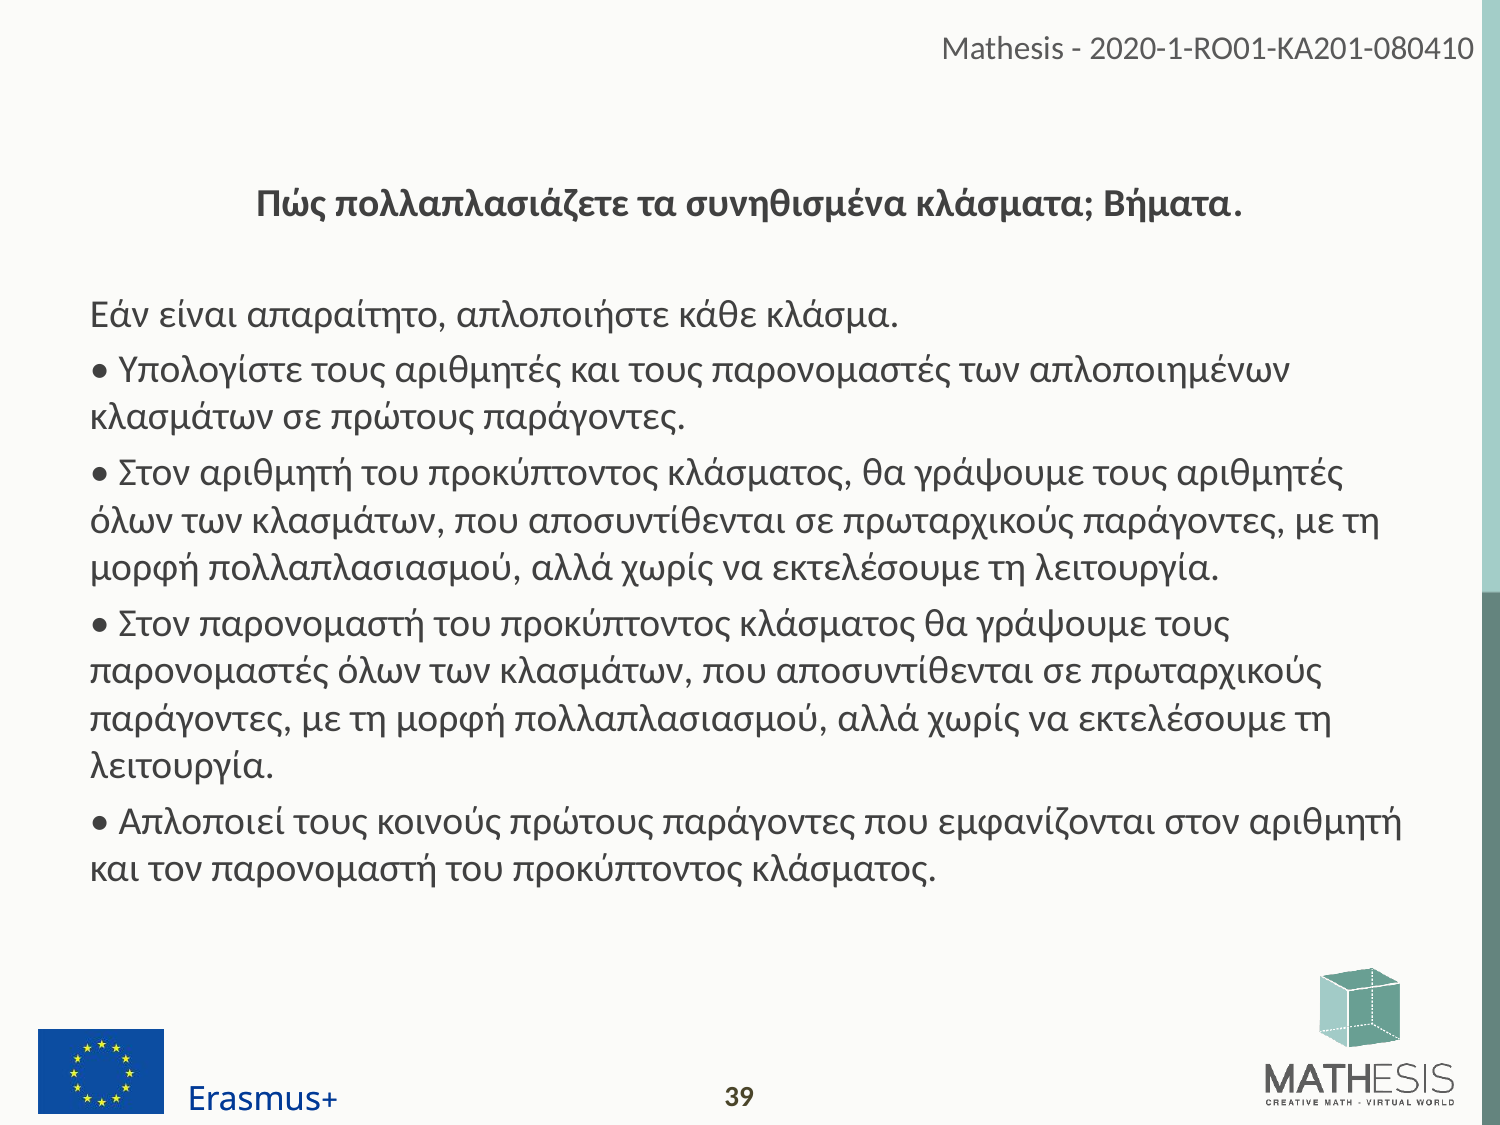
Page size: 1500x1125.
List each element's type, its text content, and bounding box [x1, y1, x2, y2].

list Πώς πολλαπλασιάζετε τα συνηθισμένα κλάσματα; Βήματα. Εάν είναι απαραίτητο, απλοποιήστε κάθε κλάσμα. • Υπολογίστε τους αριθμητές και τους παρονομαστές των απλοποιημένων κλασμάτων σε πρώτους παράγοντες. • Στον αριθμητή του προκύπτοντος κλάσματος, θα γράψουμε τους αριθμητές όλων των κλασμάτων, που αποσυντίθενται σε πρωταρχικούς παράγοντες, με τη μορφή πολλαπλασιασμού, αλλά χωρίς να εκτελέσουμε τη λειτουργία. • Στον παρονομαστή του προκύπτοντος κλάσματος θα γράψουμε τους παρονομαστές όλων των κλασμάτων, που αποσυντίθενται σε πρωταρχικούς παράγοντες, με τη μορφή πολλαπλασιασμού, αλλά χωρίς να εκτελέσουμε τη λειτουργία. • Απλοποιεί τους κοινούς πρώτους παράγοντες που εμφανίζονται στον αριθμητή και τον παρονομαστή του προκύπτοντος κλάσματος. [75, 169, 1425, 912]
picture [38, 1029, 164, 1114]
